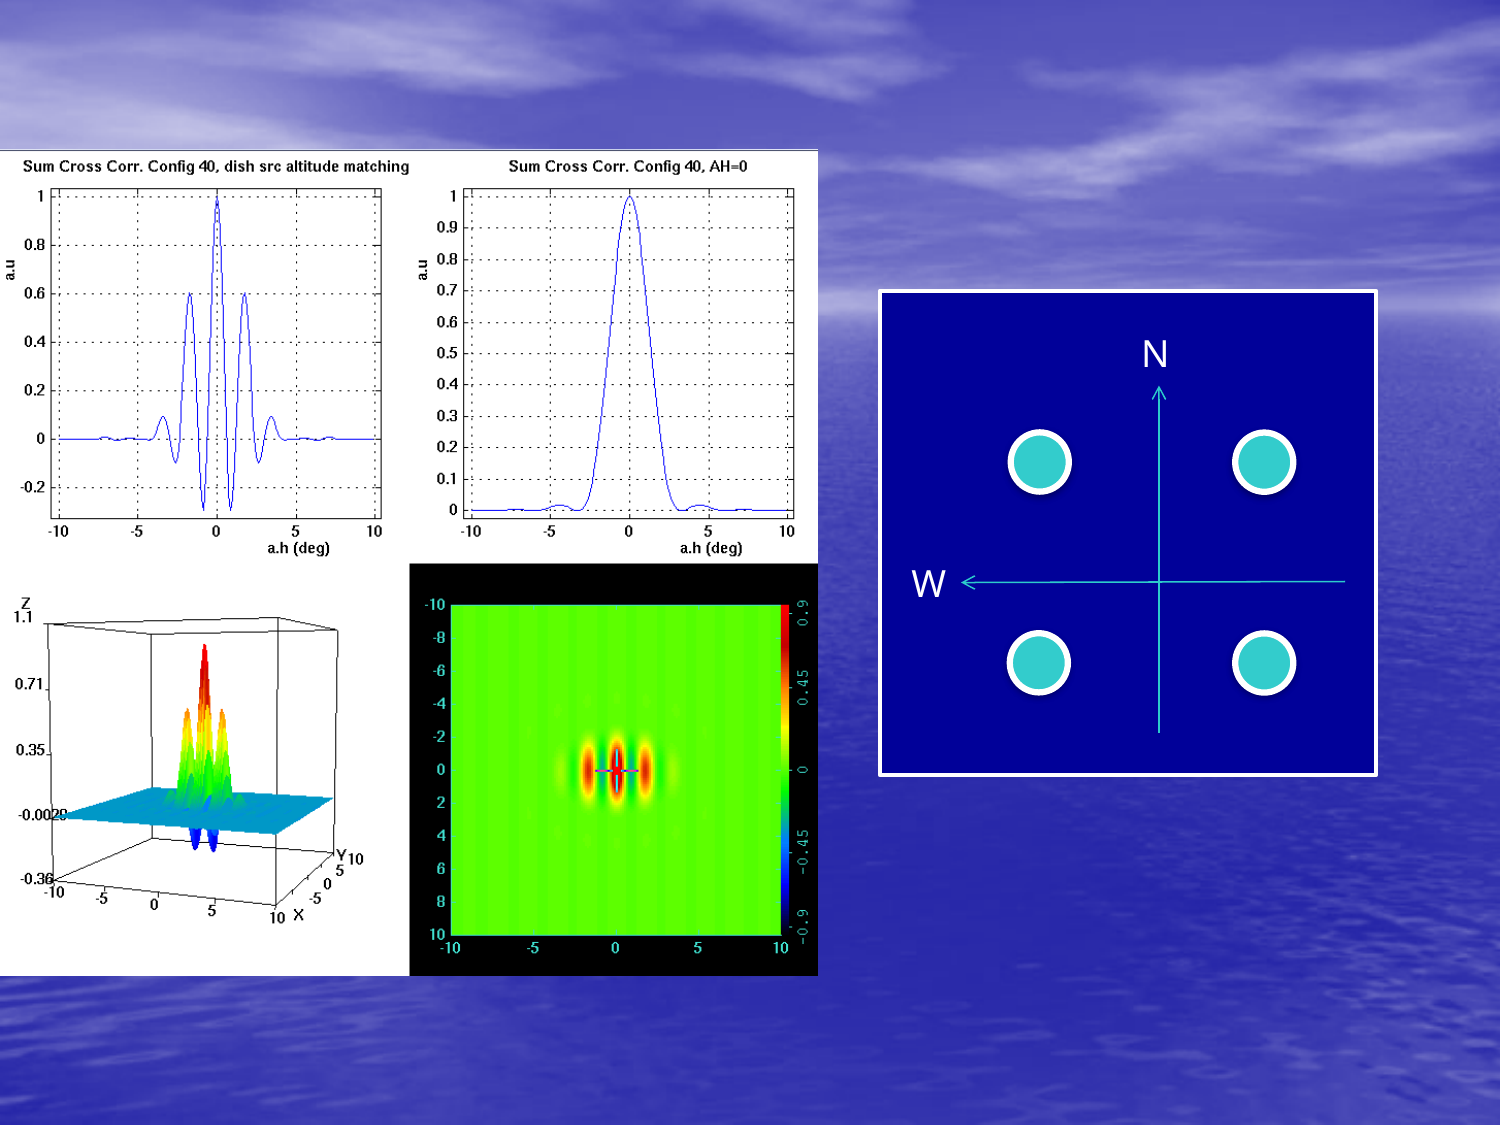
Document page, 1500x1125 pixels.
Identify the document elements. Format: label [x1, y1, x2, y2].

picture [0, 148, 818, 977]
text_box [879, 290, 1377, 776]
